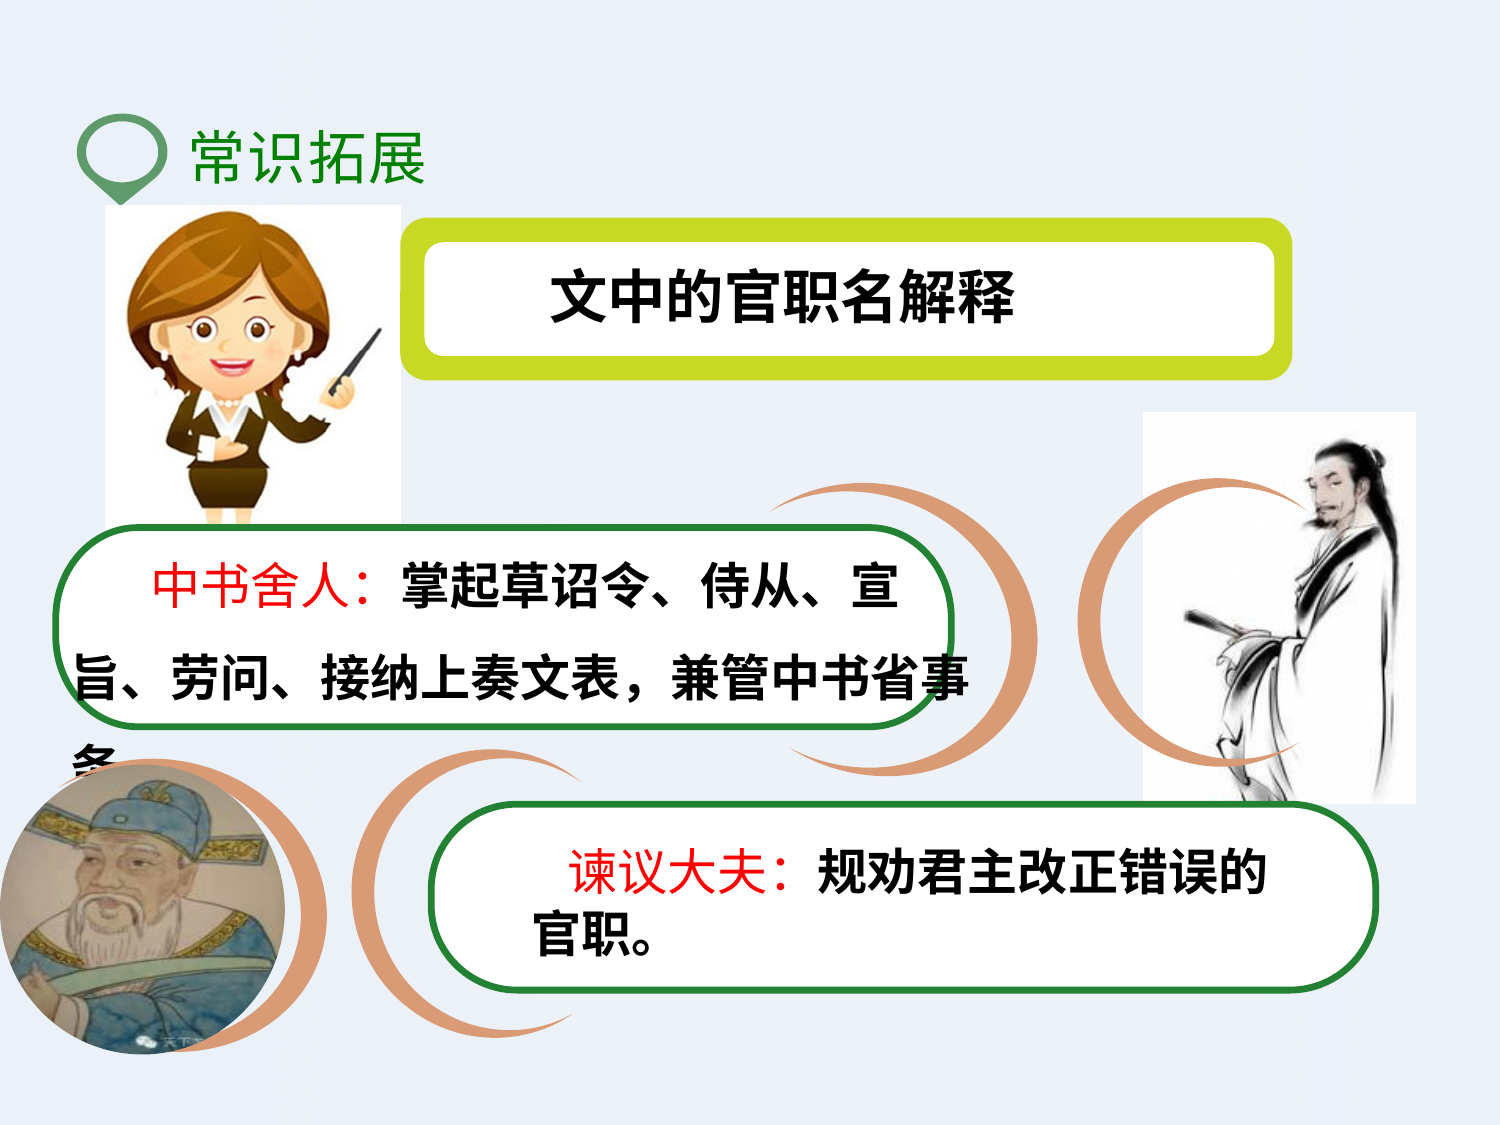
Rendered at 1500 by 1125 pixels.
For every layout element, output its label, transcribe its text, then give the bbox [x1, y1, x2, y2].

text_box [111, 199, 131, 205]
text_box 按总—分—总来分。 [401, 216, 1270, 382]
text_box [351, 749, 582, 1038]
text_box 谏议大夫：规劝君主改正错误的官职。 [516, 824, 1291, 970]
picture [0, 0, 1500, 1125]
text_box [1077, 499, 1143, 743]
text_box [110, 758, 196, 764]
text_box 常识拓展 [0, 113, 615, 199]
text_box 中书舍人：掌起草诏令、侍从、宣旨、劳问、接纳上奏文表，兼管中书省事务。 [55, 503, 991, 864]
text_box 文中的官职名解释 [468, 217, 1339, 442]
text_box [423, 241, 468, 358]
text_box [431, 804, 1376, 991]
text_box [783, 482, 947, 503]
text_box [285, 815, 327, 1012]
text_box [991, 534, 1038, 740]
